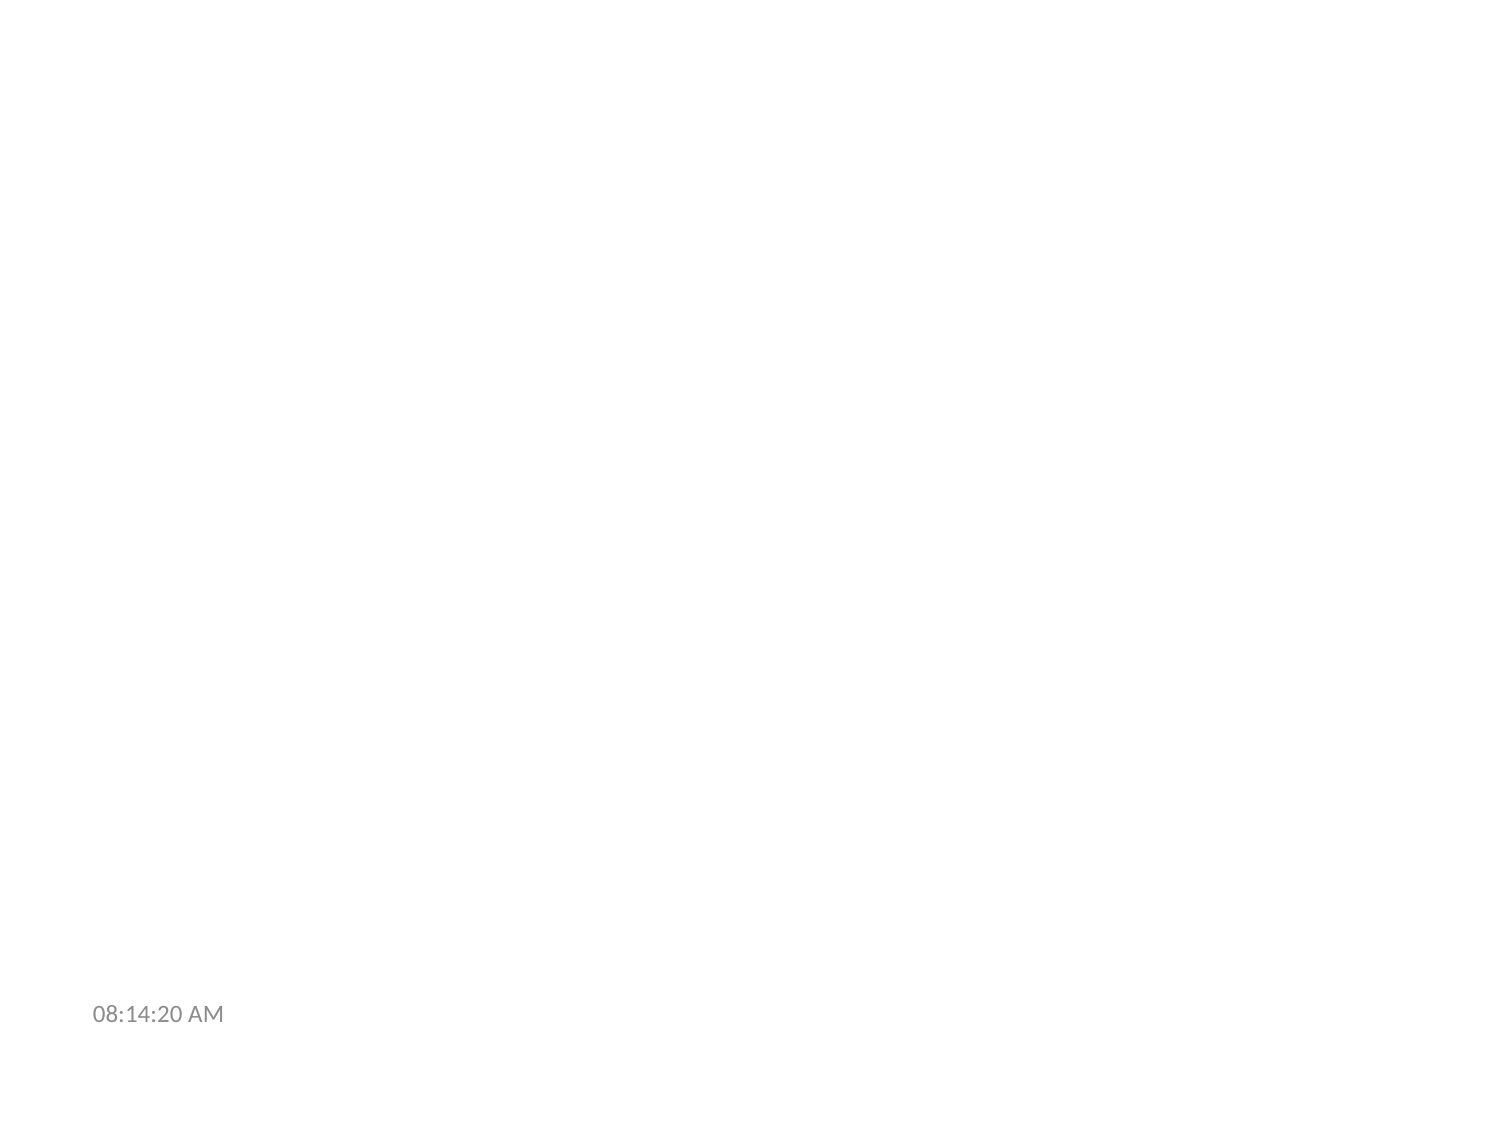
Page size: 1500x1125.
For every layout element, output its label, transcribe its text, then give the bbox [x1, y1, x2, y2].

text_box 3:35:09 PM [77, 982, 428, 1043]
